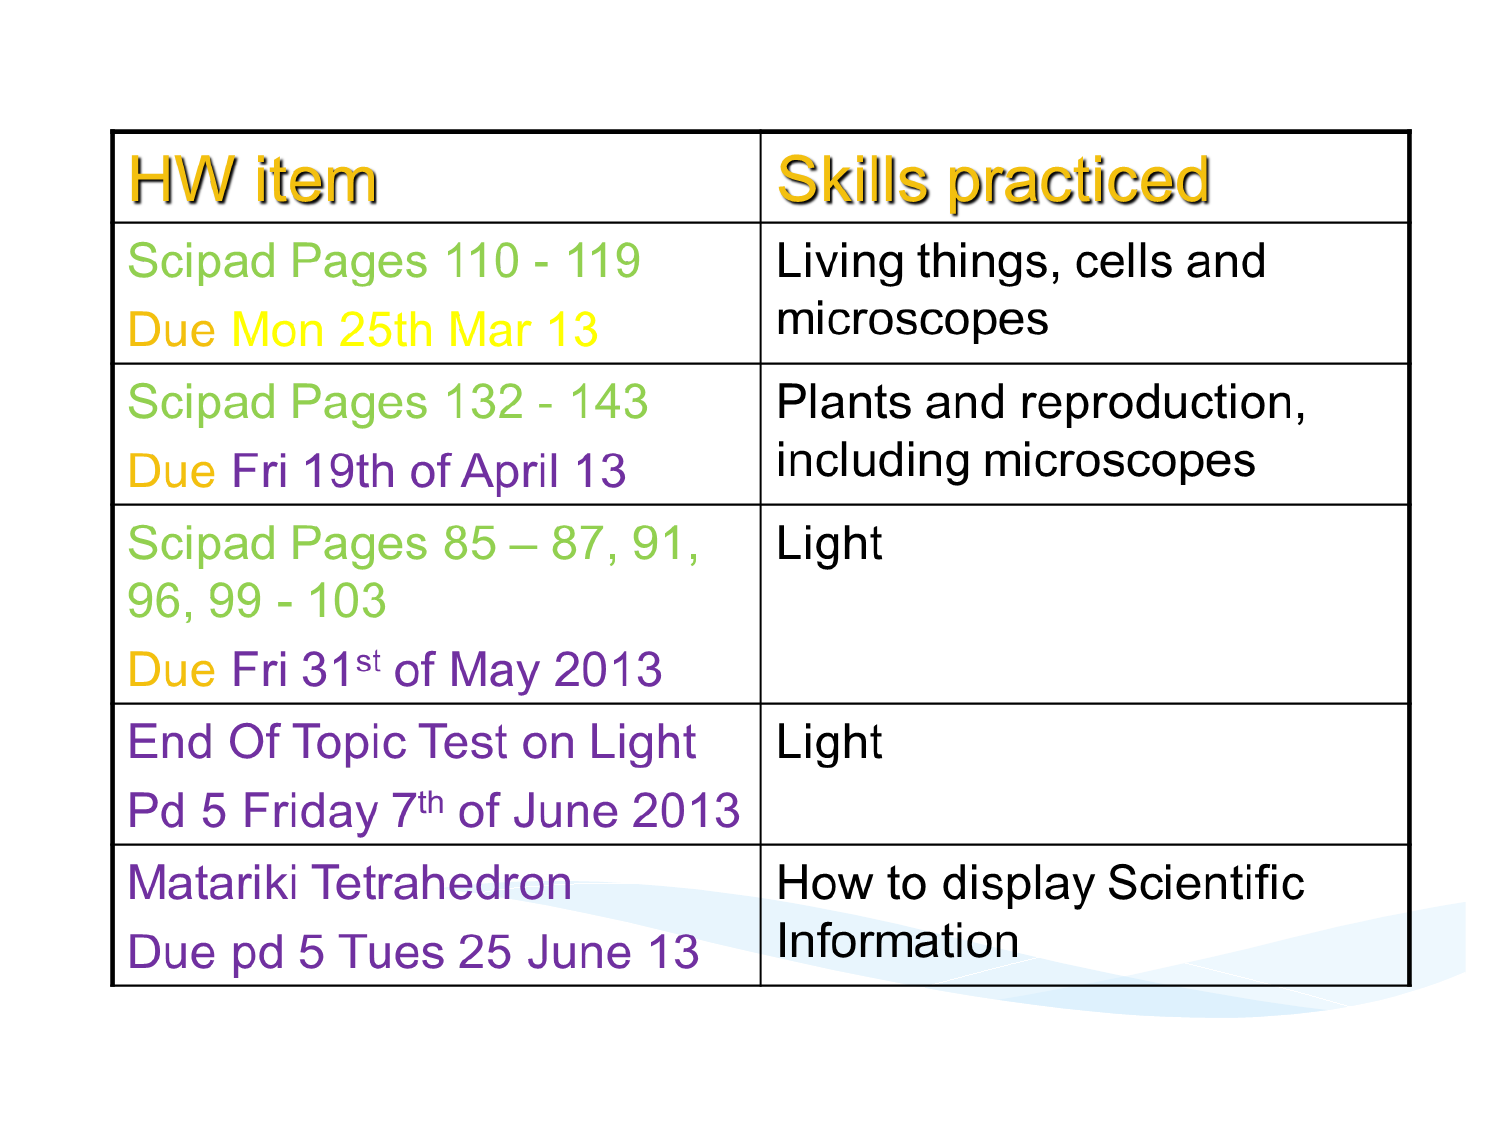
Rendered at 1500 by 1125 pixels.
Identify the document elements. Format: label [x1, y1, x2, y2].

picture [85, 117, 1415, 1008]
